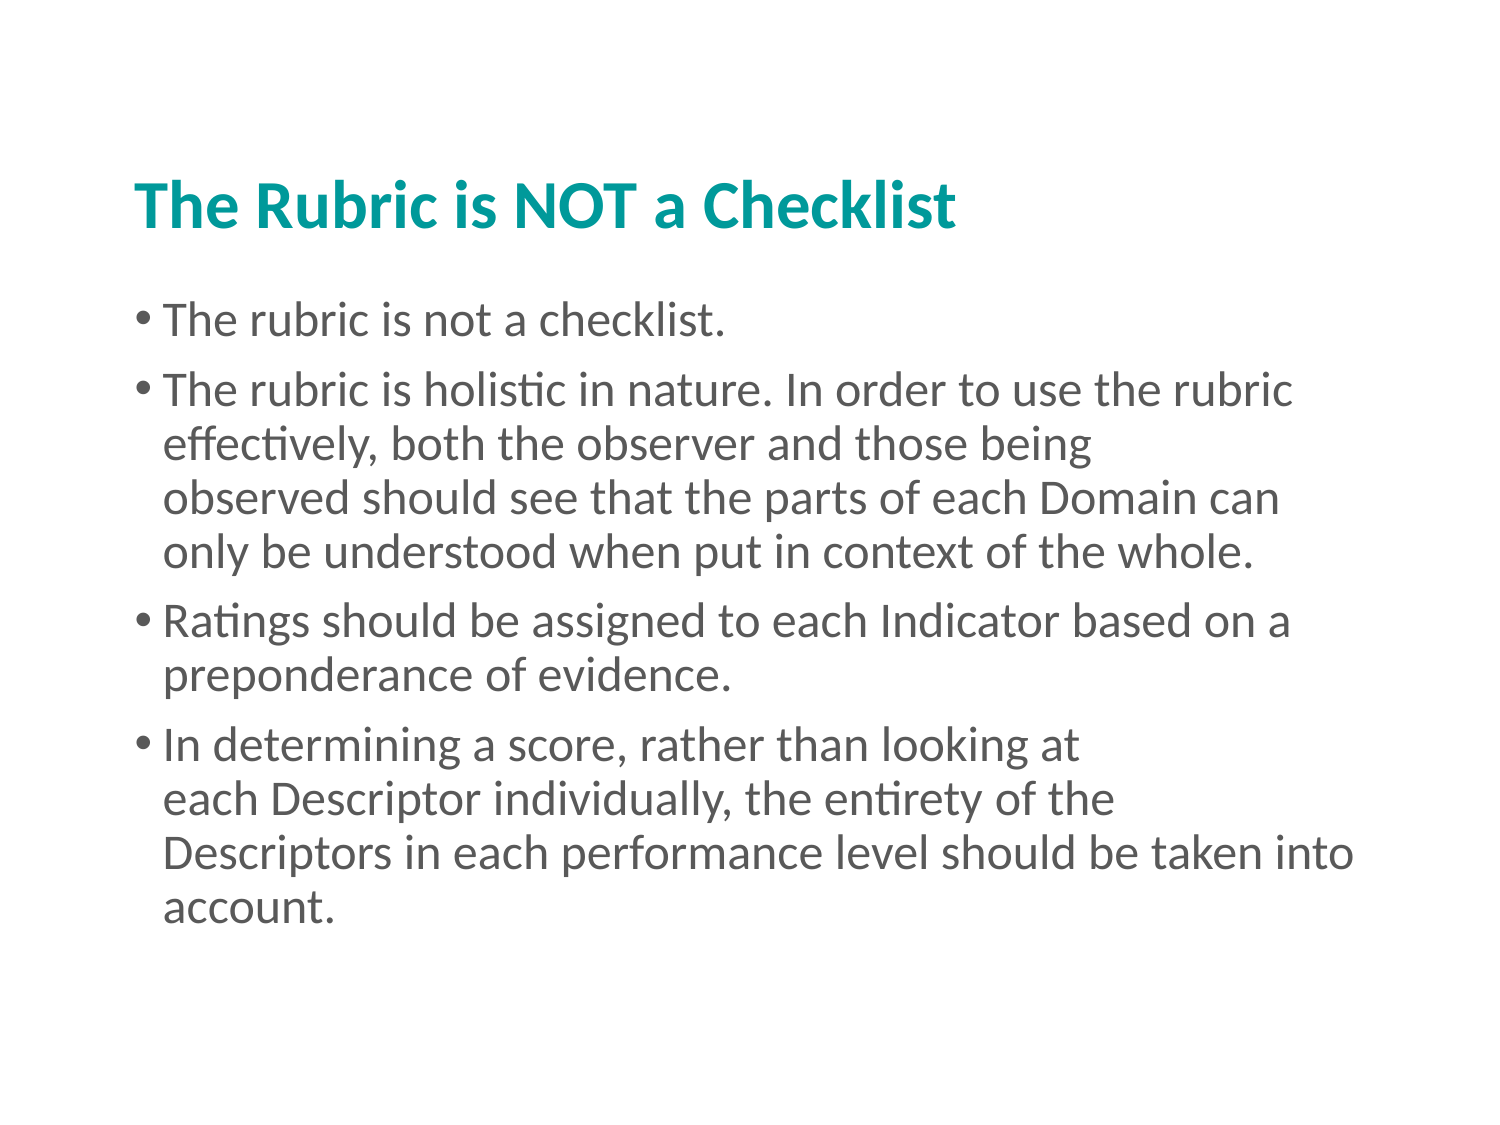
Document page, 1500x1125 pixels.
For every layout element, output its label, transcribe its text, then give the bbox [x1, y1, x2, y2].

list The rubric is not a checklist. The rubric is holistic in nature. In order to use the rubric effectively, both the observer and those being observed should see that the parts of each Domain can only be understood when put in context of the whole. Ratings should be assigned to each Indicator based on a preponderance of evidence. In determining a score, rather than looking at each Descriptor individually, the entirety of the Descriptors in each performance level should be taken into account. [134, 293, 1366, 995]
title The Rubric is NOT a Checklist [134, 32, 1366, 243]
